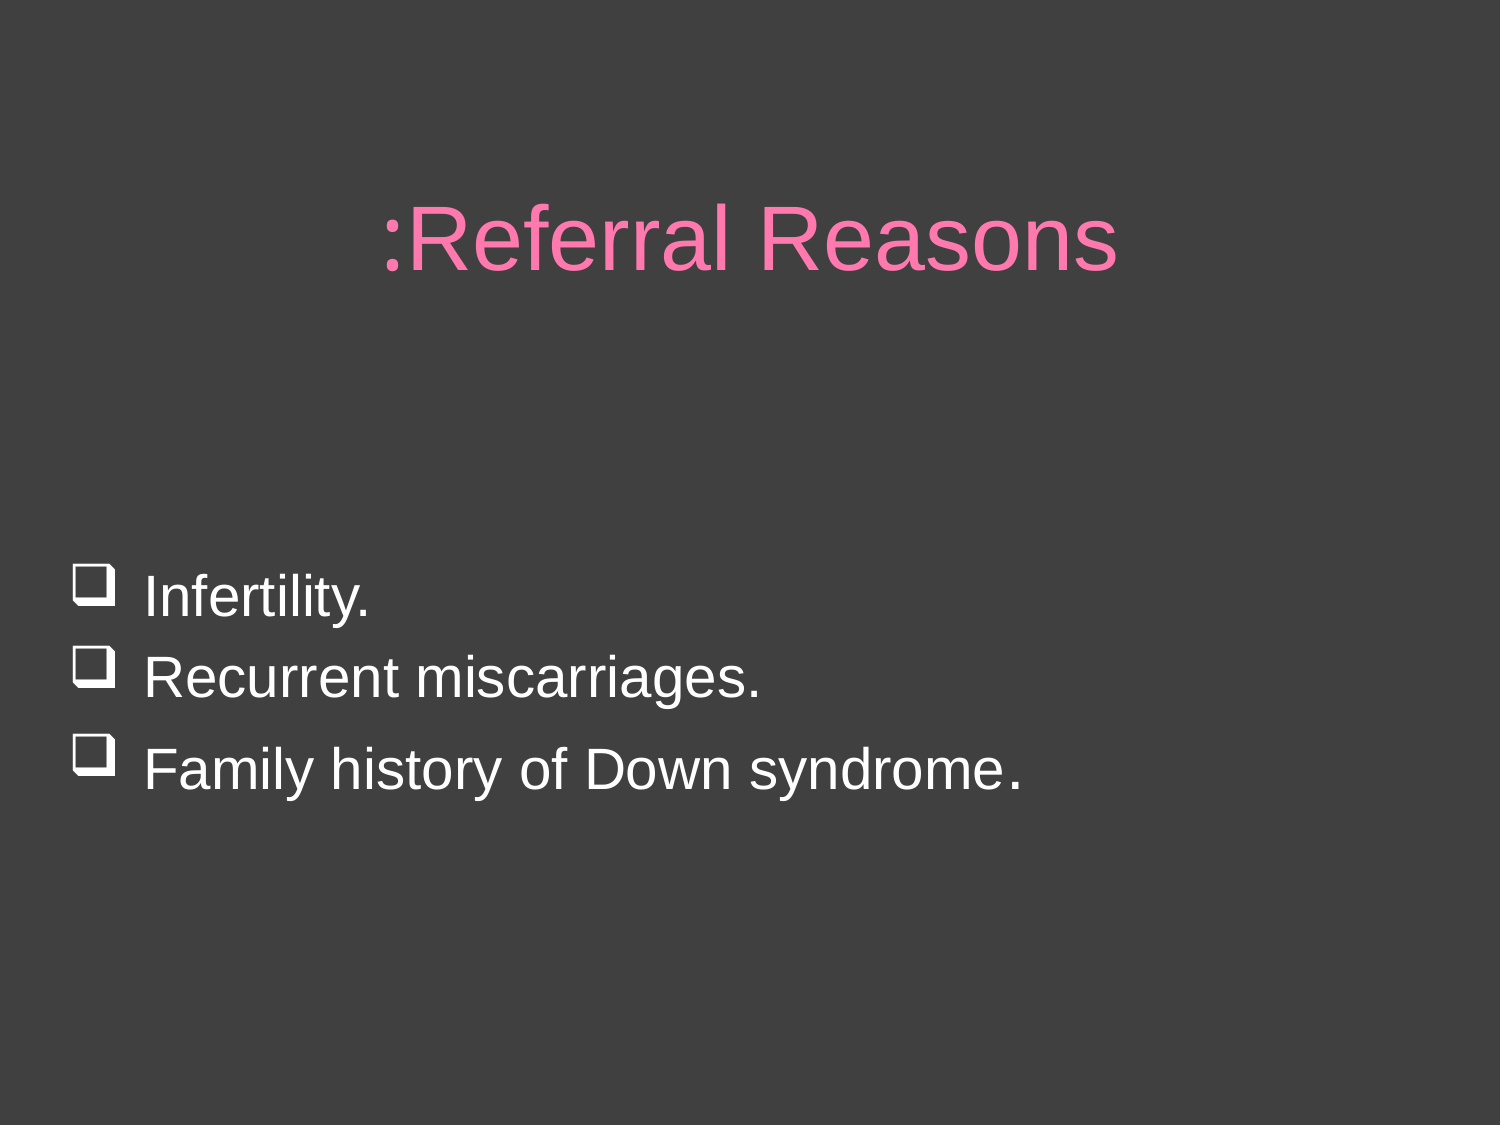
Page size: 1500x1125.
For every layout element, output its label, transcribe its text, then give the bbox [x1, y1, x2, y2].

title Referral Reasons: [112, 113, 1388, 355]
subtitle Infertility. Recurrent miscarriages. Family history of Down syndrome. [53, 550, 1264, 839]
